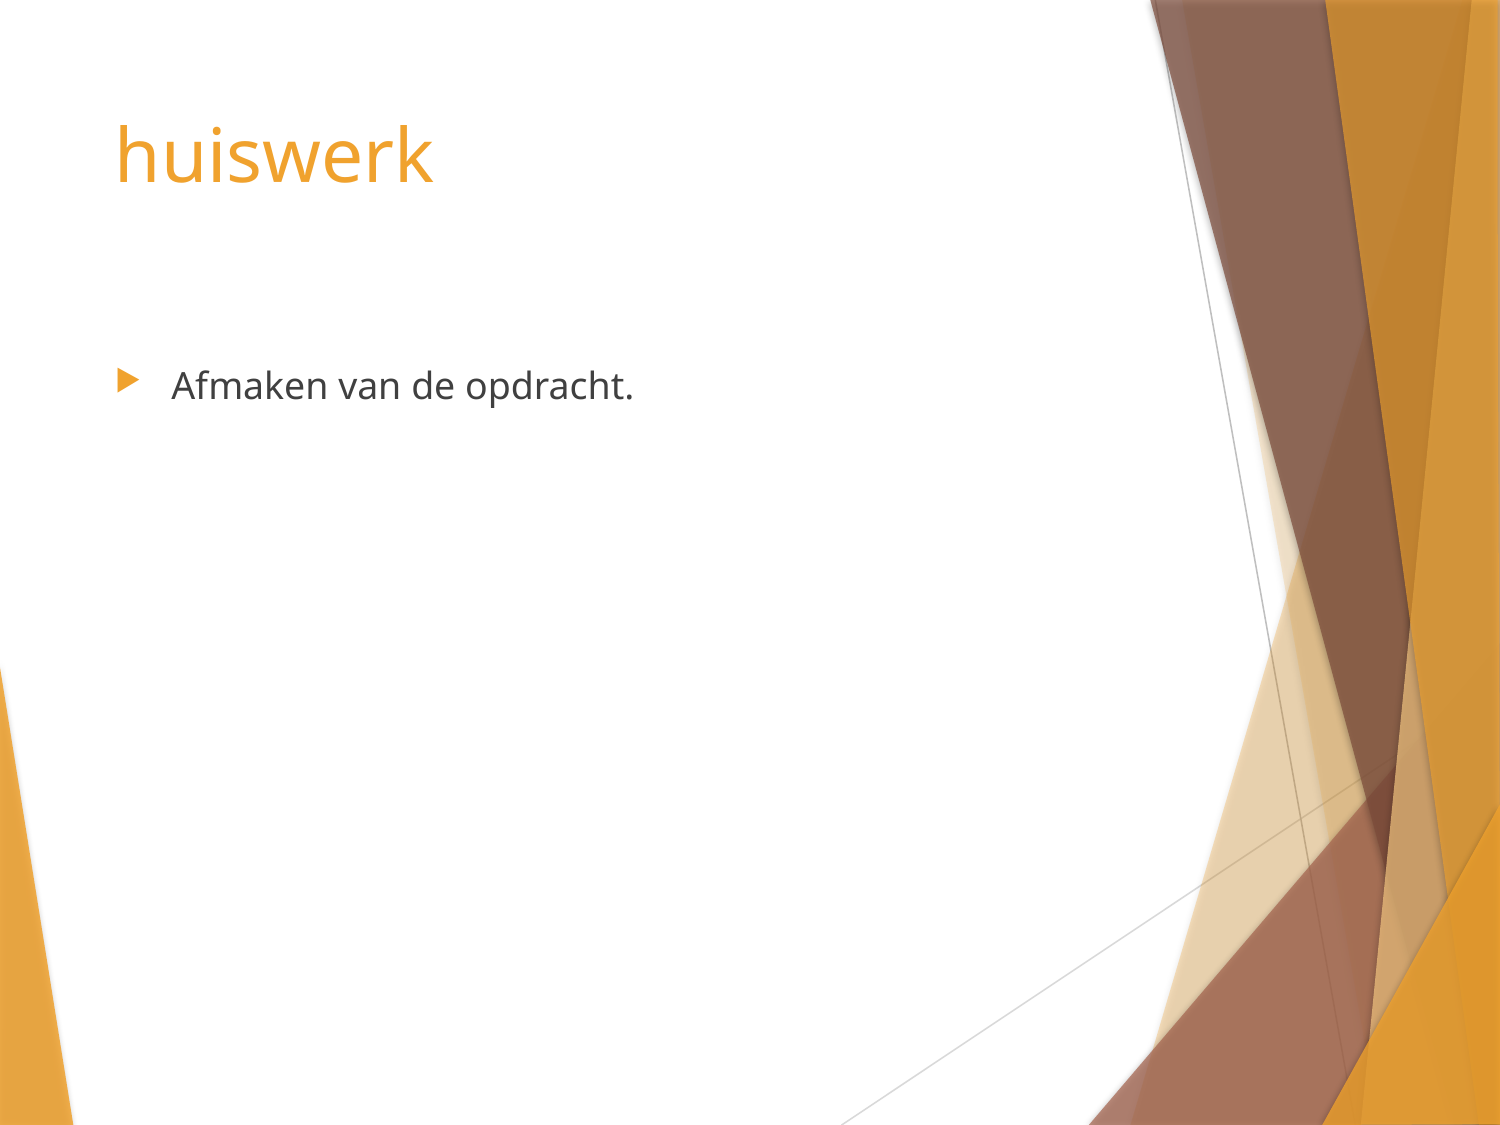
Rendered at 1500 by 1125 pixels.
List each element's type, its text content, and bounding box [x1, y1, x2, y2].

list Afmaken van de opdracht. [99, 354, 1142, 992]
title huiswerk [99, 99, 1142, 317]
